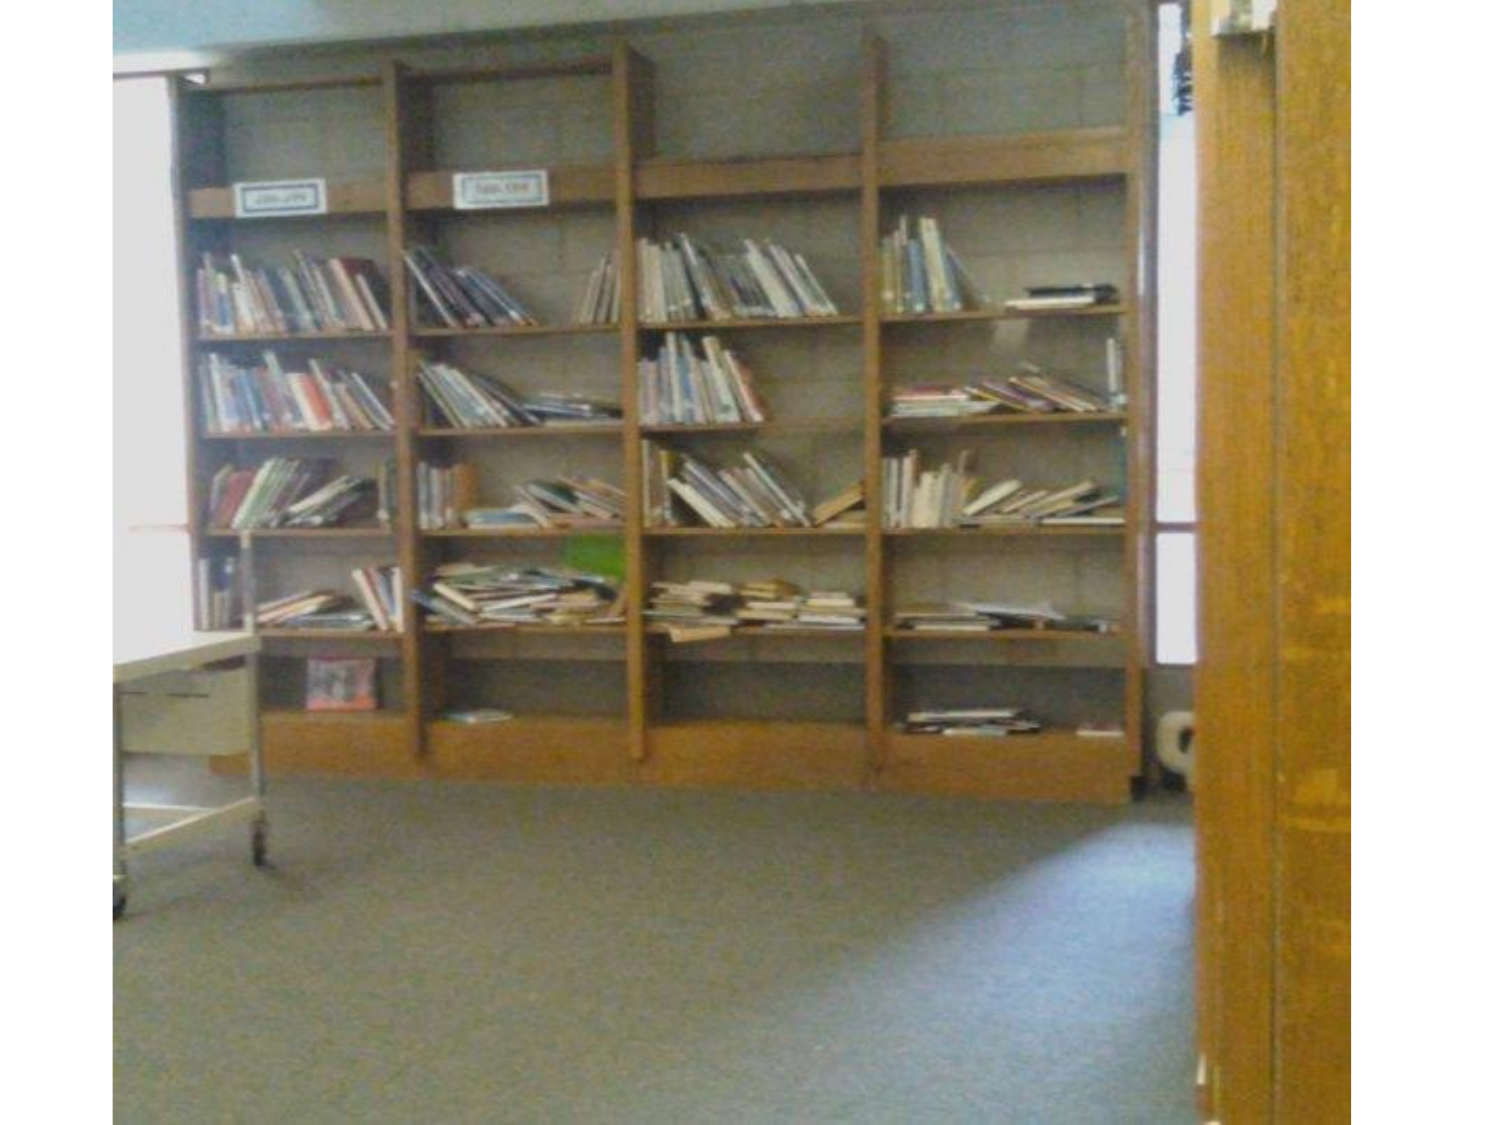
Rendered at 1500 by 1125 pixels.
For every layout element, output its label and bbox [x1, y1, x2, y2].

text_box [112, 0, 1352, 1125]
